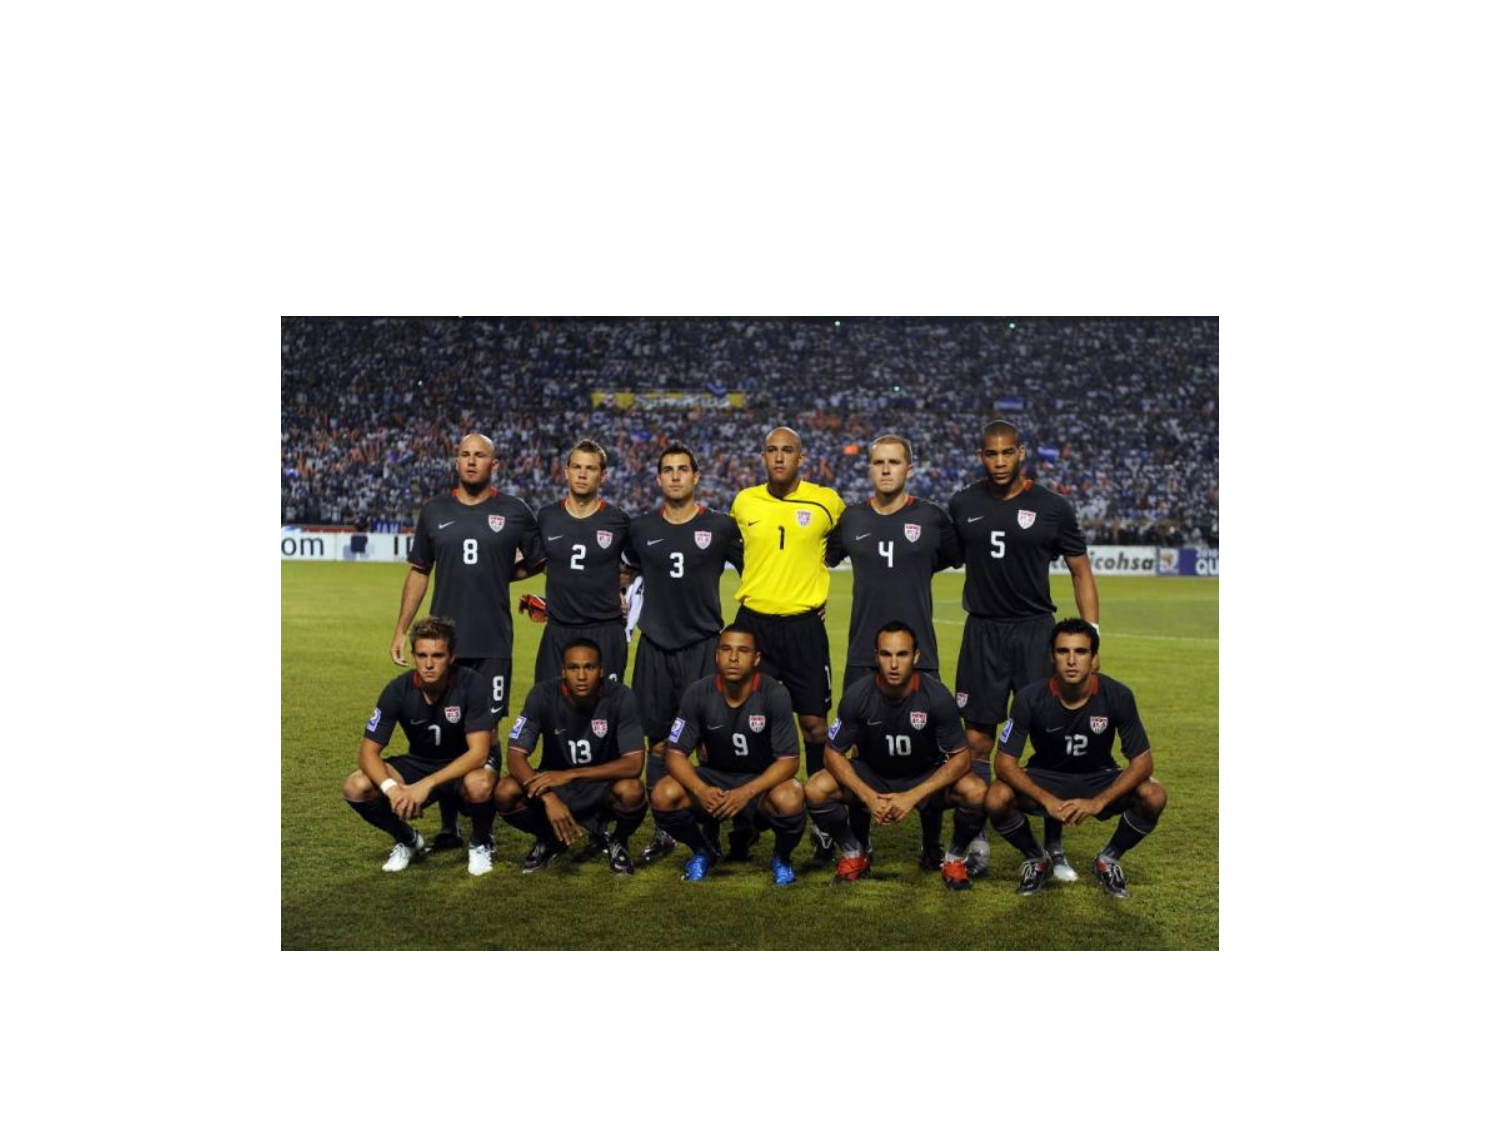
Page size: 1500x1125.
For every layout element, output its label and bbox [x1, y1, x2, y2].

list [281, 316, 1219, 951]
